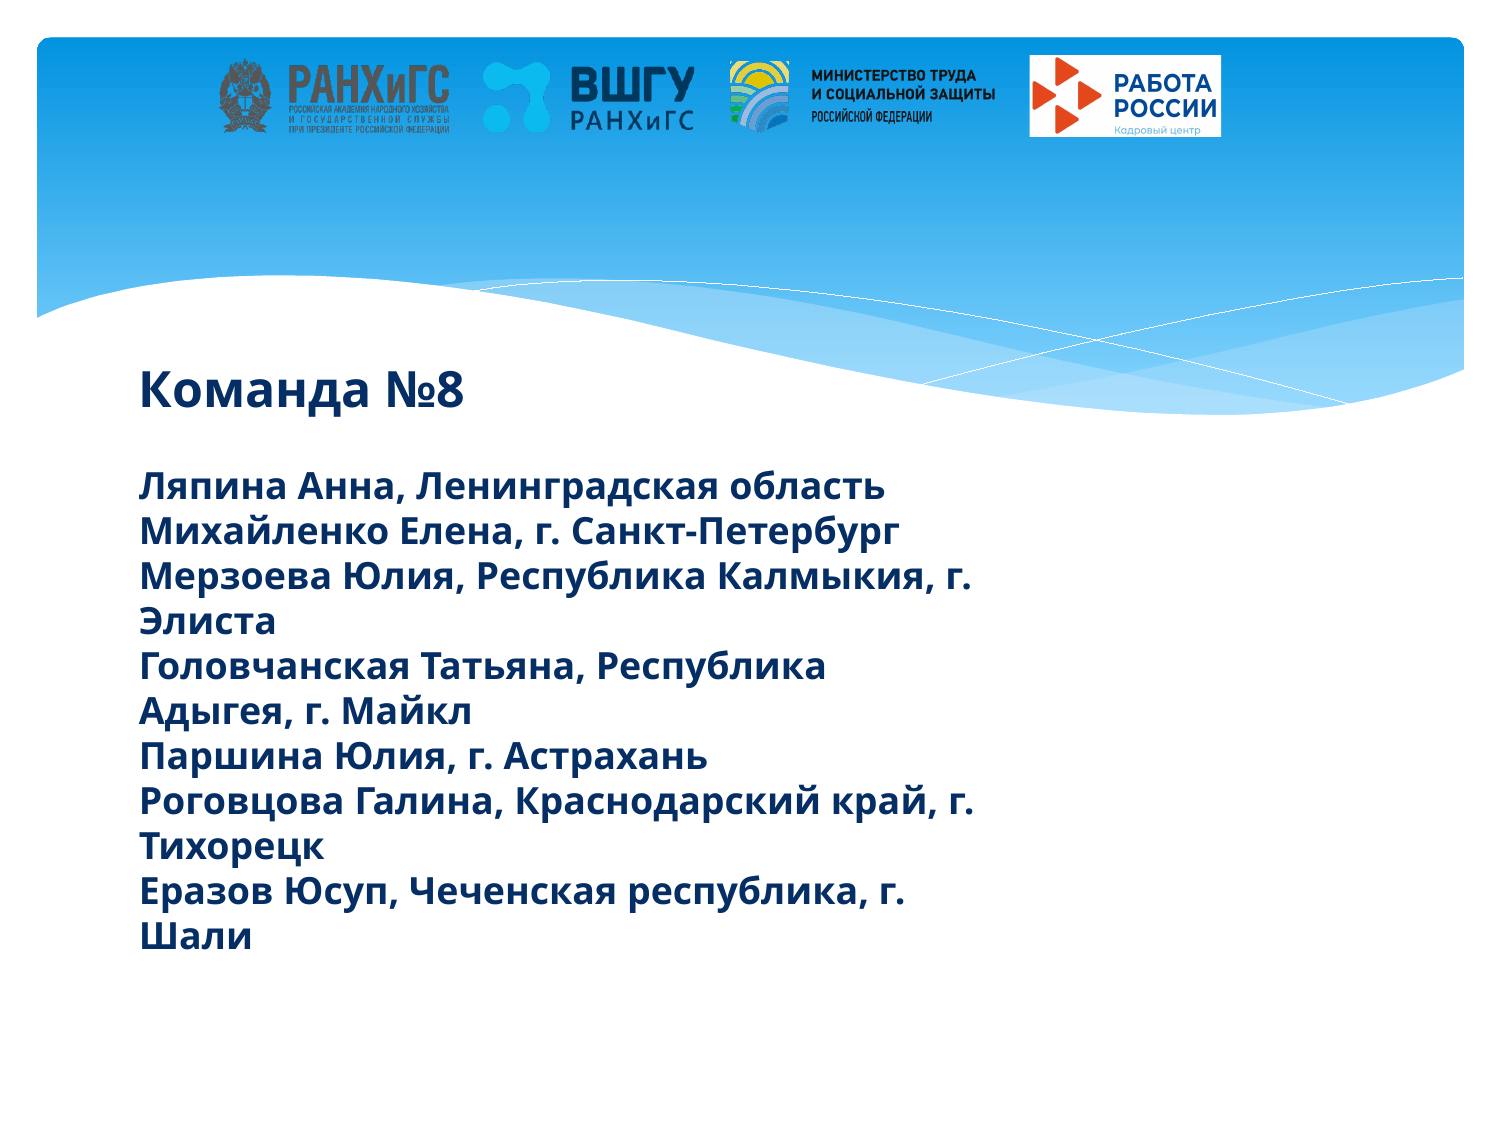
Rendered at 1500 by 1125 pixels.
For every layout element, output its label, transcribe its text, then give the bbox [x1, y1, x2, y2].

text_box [218, 55, 1222, 138]
text_box Команда №8 Ляпина Анна, Ленинградская область Михайленко Елена, г. Санкт-Петербург Мерзоева Юлия, Республика Калмыкия, г. Элиста Головчанская Татьяна, Республика Адыгея, г. Майкл Паршина Юлия, г. Астрахань Роговцова Галина, Краснодарский край, г. Тихорецк Еразов Юсуп, Чеченская республика, г. Шали [123, 349, 996, 1010]
